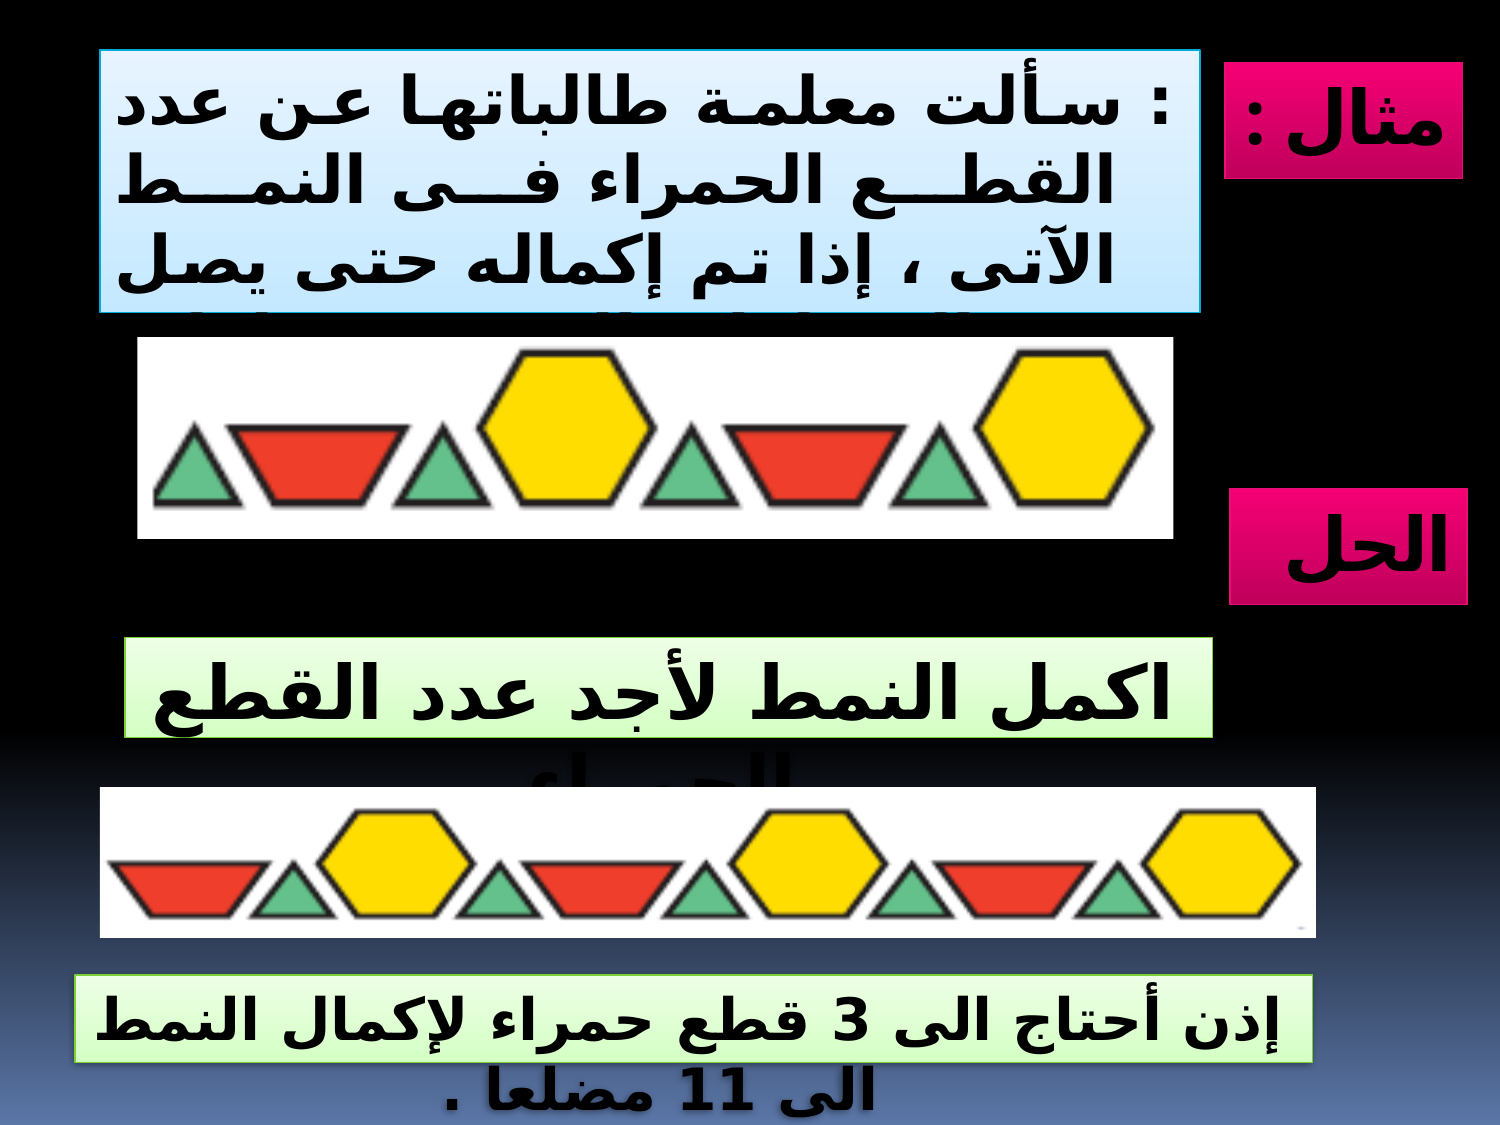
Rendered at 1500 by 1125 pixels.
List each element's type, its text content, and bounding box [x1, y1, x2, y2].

text_box اكمل النمط لأجد عدد القطع الحمراء . [124, 637, 1213, 738]
text_box الحل [1229, 488, 1468, 605]
text_box إذن أحتاج الى 3 قطع حمراء لإكمال النمط الى 11 مضلعا . [74, 974, 1313, 1063]
picture [99, 787, 1317, 938]
picture [137, 337, 1174, 540]
text_box مثال : [1224, 62, 1463, 179]
text_box : سألت معلمة طالباتها عن عدد القطع الحمراء فى النمط الآتى ، إذا تم إكماله حتى يصل عدد المضلعات الى 11 مضلعا. [99, 49, 1201, 313]
